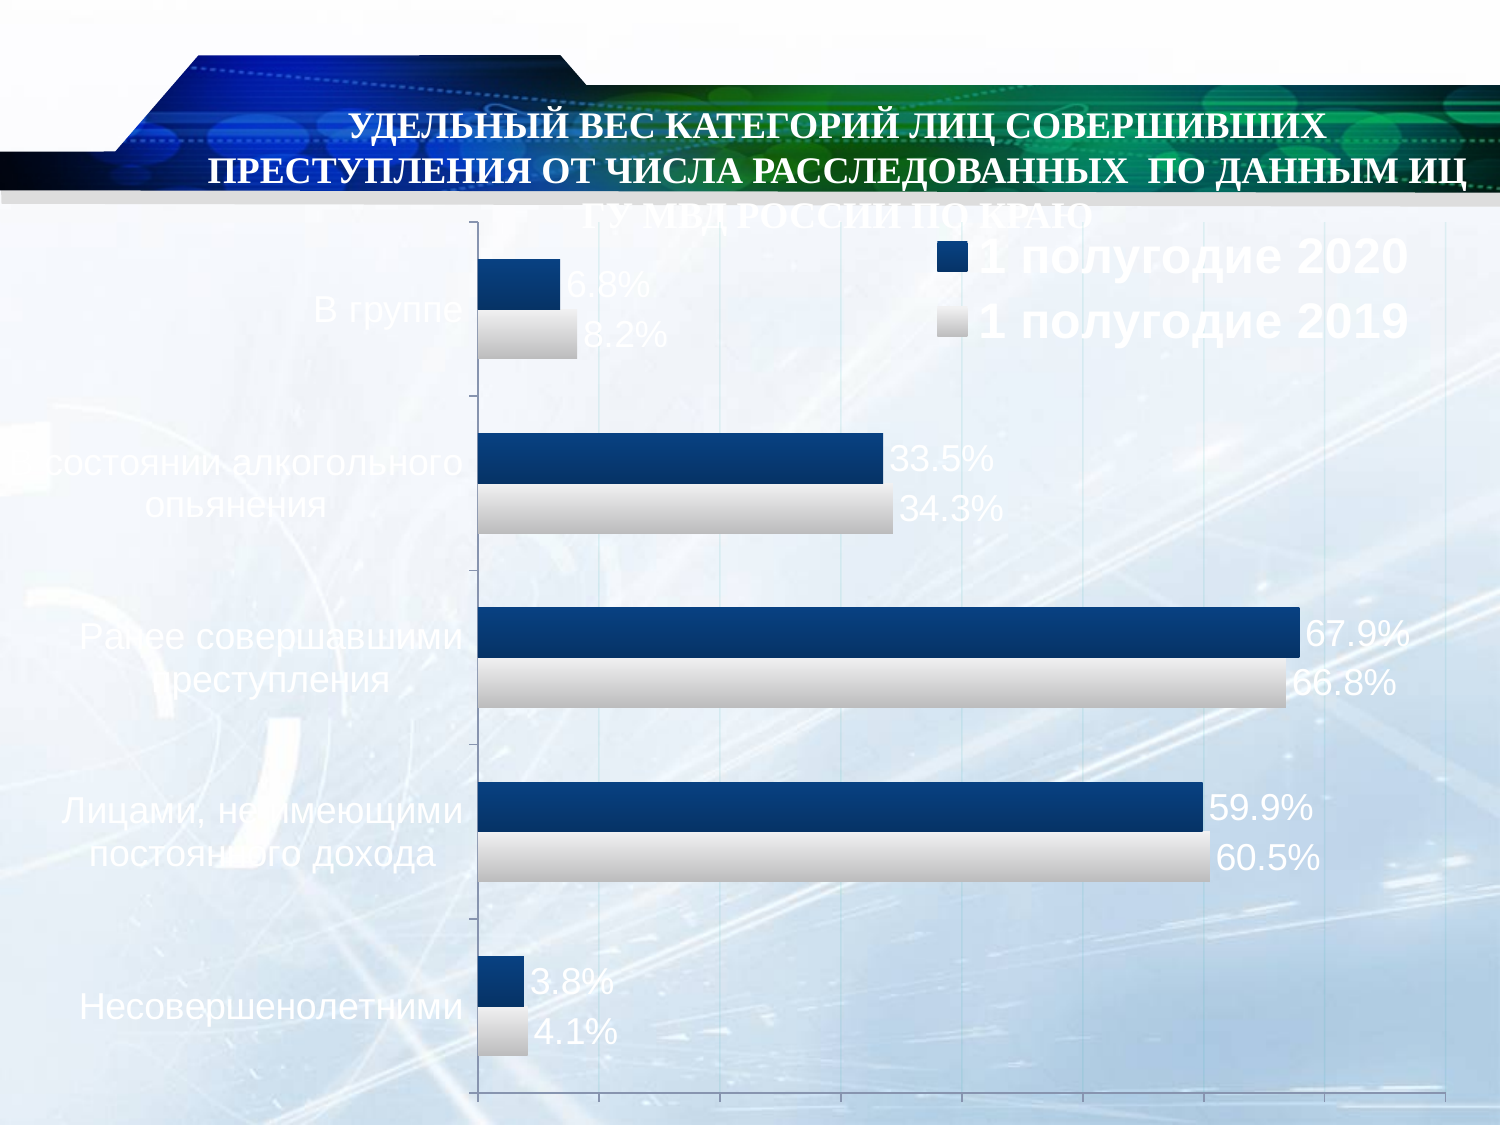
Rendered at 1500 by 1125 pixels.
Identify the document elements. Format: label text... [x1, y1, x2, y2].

text_box УДЕЛЬНЫЙ ВЕС КАТЕГОРИЙ ЛИЦ СОВЕРШИВШИХ ПРЕСТУПЛЕНИЯ ОТ ЧИСЛА РАССЛЕДОВАННЫХ ПО ДАННЫМ ИЦ ГУ МВД РОССИИ ПО КРАЮ [175, 93, 1500, 198]
picture [0, 0, 1500, 198]
chart [0, 198, 1500, 1125]
